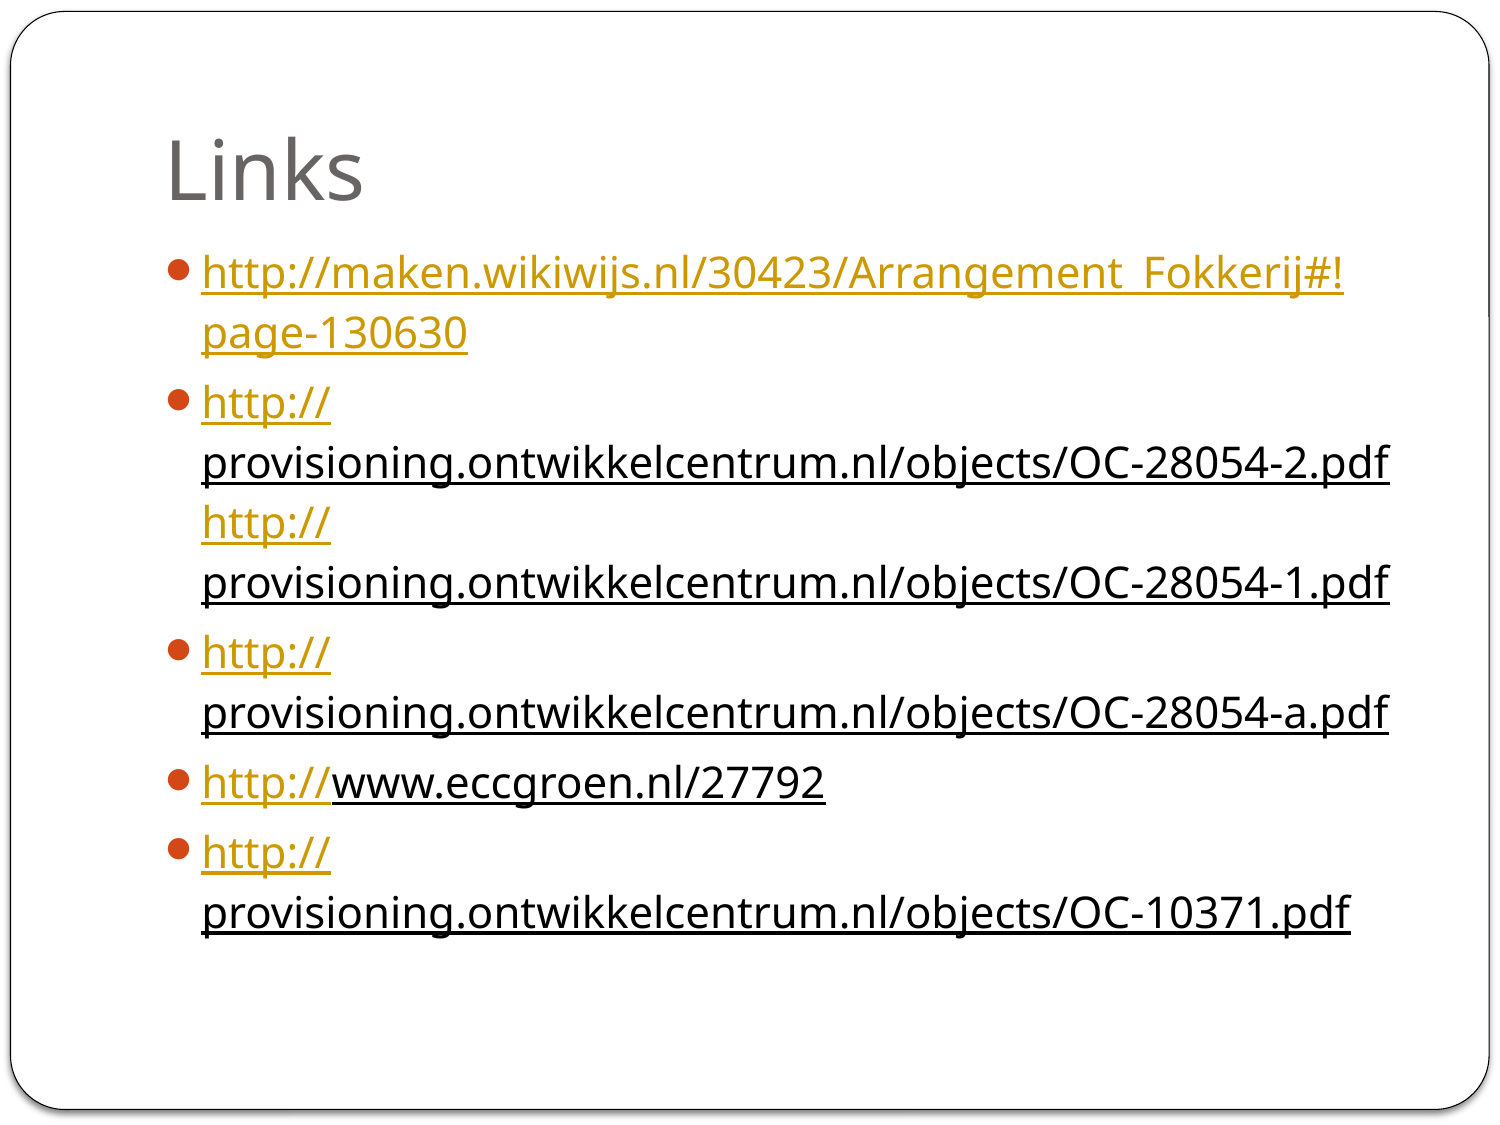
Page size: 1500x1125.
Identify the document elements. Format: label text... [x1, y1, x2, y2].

list http://maken.wikiwijs.nl/30423/Arrangement_Fokkerij#!page-130630 http://provisioning.ontwikkelcentrum.nl/objects/OC-28054-2.pdf http://provisioning.ontwikkelcentrum.nl/objects/OC-28054-1.pdf http://provisioning.ontwikkelcentrum.nl/objects/OC-28054-a.pdf http://www.eccgroen.nl/27792 http://provisioning.ontwikkelcentrum.nl/objects/OC-10371.pdf [150, 237, 1425, 988]
title Links [150, 45, 1425, 233]
